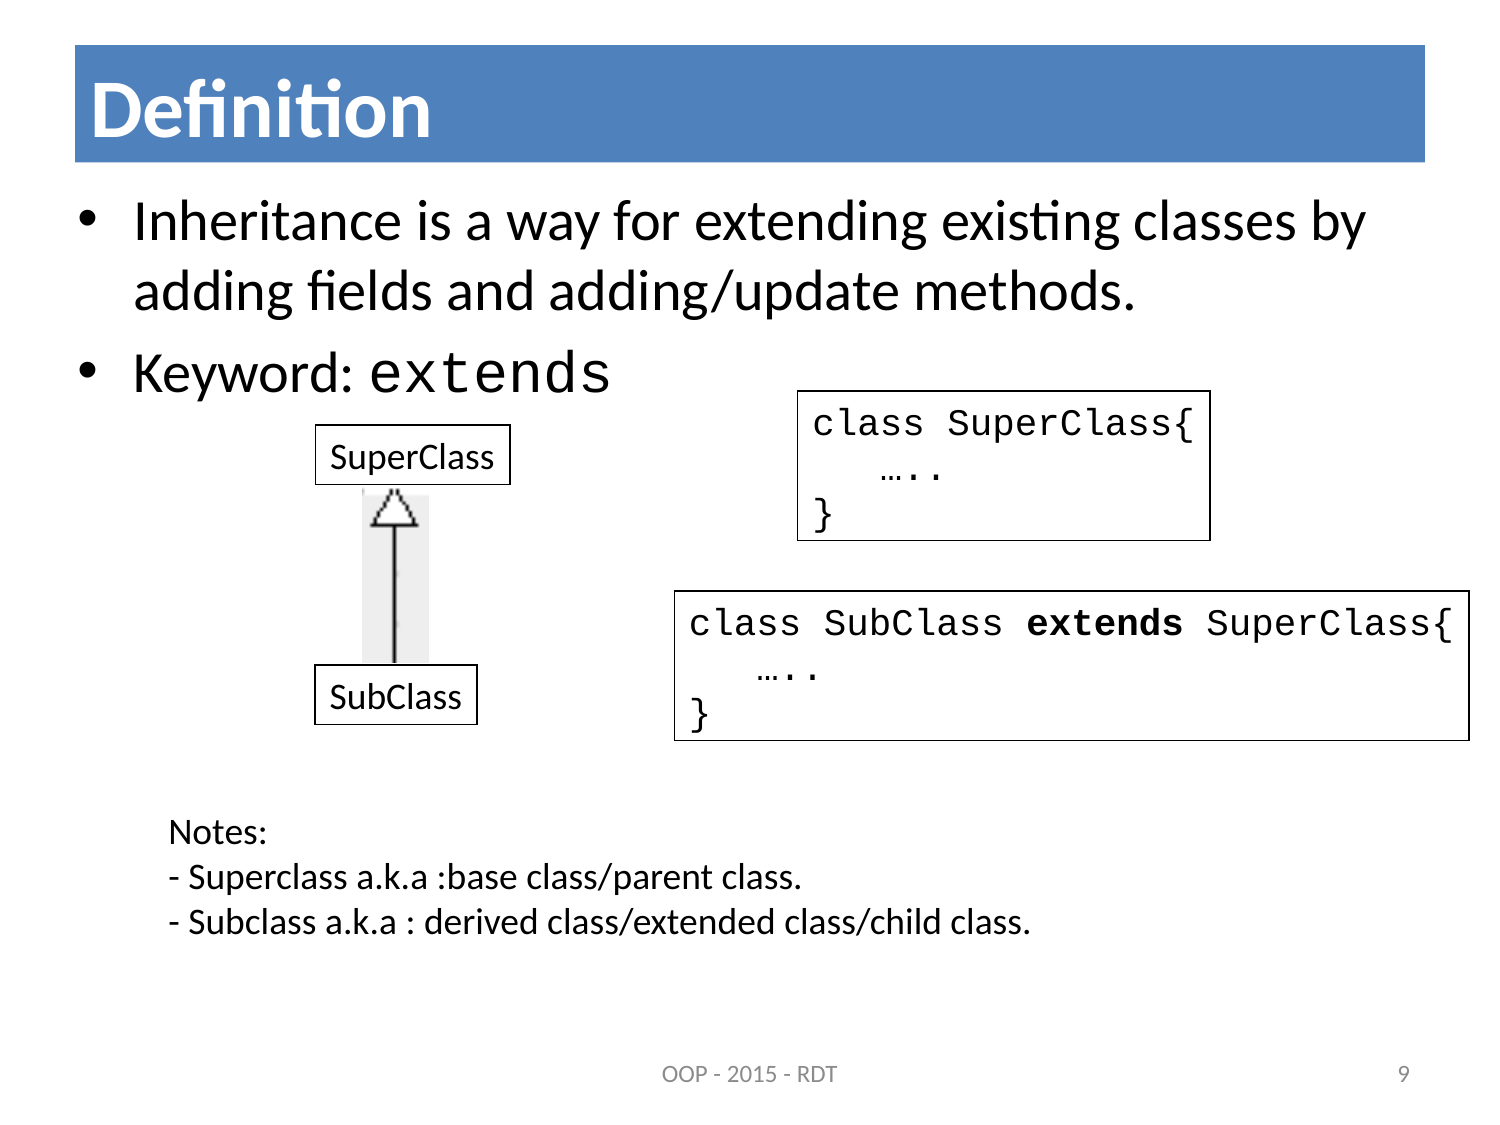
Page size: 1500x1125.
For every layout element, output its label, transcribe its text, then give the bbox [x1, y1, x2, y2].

slide_number 9 [1074, 1042, 1425, 1103]
list Inheritance is a way for extending existing classes by adding fields and adding/update methods. Keyword: extends [62, 174, 1463, 918]
title Definition [75, 45, 1425, 163]
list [362, 487, 429, 663]
text_box SubClass [314, 664, 478, 725]
text_box Notes: - Superclass a.k.a :base class/parent class. - Subclass a.k.a : derived class/extended class/child class. [153, 799, 1048, 950]
text_box class SubClass extends SuperClass{ ….. } [674, 590, 1469, 741]
text_box class SuperClass{ ….. } [797, 390, 1210, 541]
footer OOP - 2015 - RDT [512, 1042, 988, 1103]
text_box SuperClass [315, 424, 510, 485]
